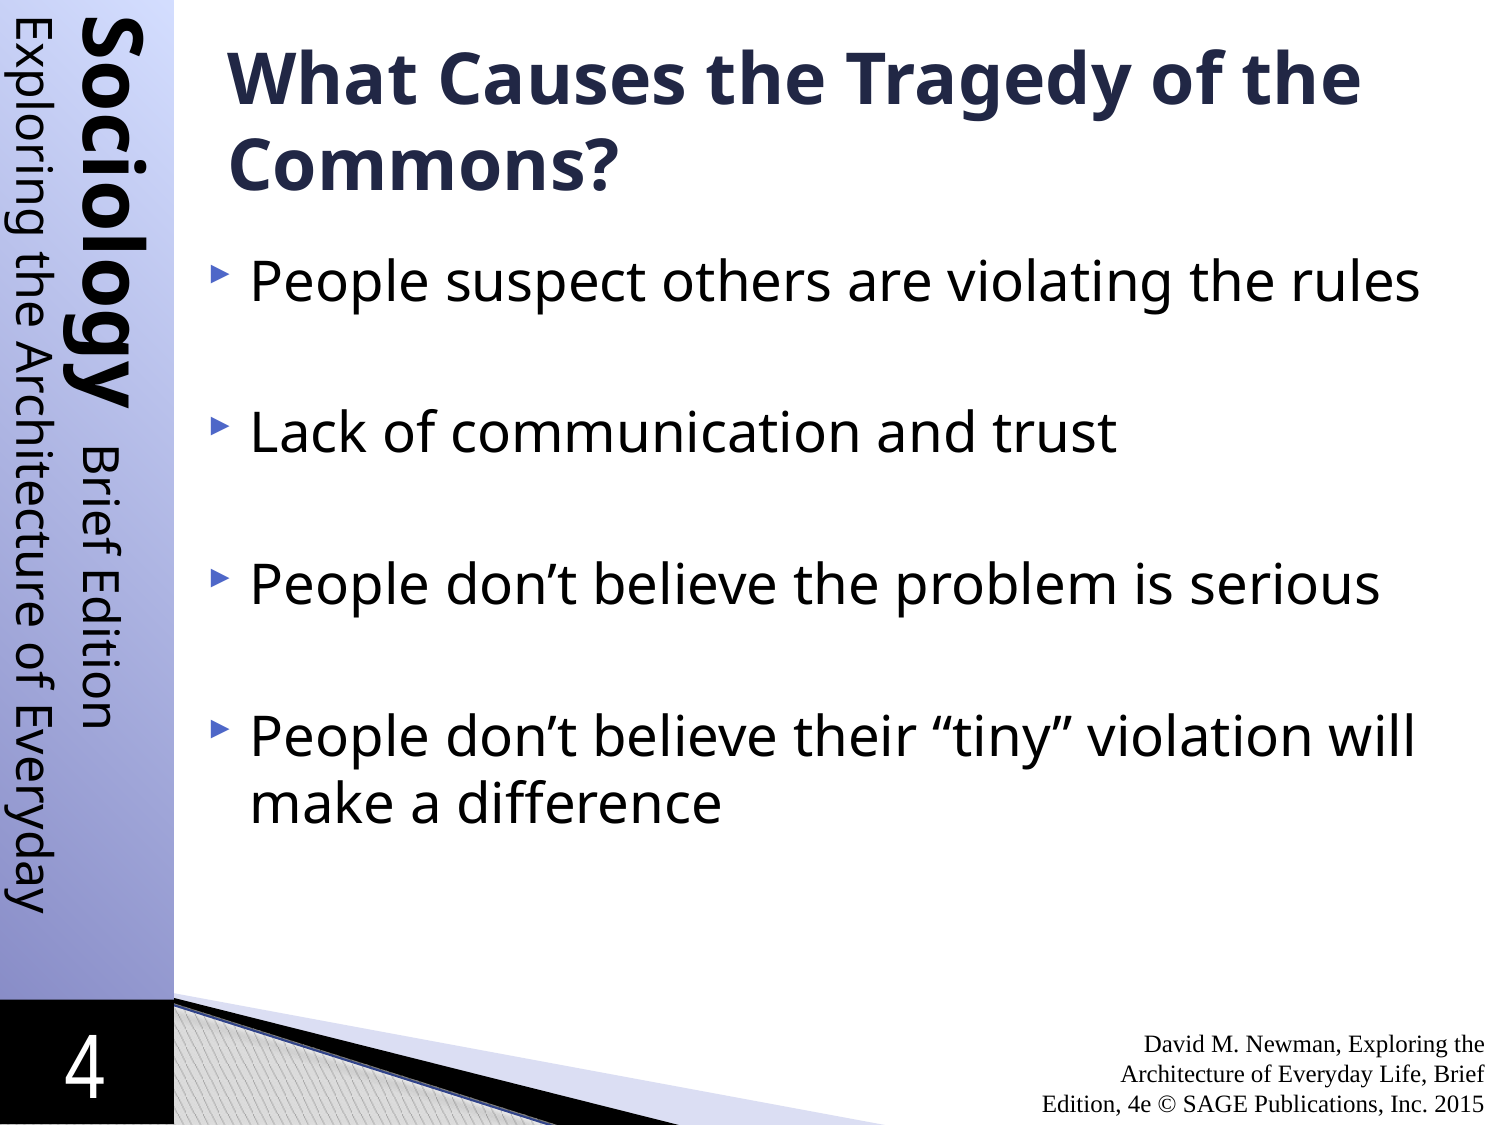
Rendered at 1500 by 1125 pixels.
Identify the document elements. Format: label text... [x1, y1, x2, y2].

list People suspect others are violating the rules Lack of communication and trust People don’t believe the problem is serious People don’t believe their “tiny” violation will make a difference [174, 237, 1500, 980]
picture [174, 1003, 558, 1125]
footer David M. Newman, Exploring the Architecture of Everyday Life, Brief Edition, 4e © SAGE Publications, Inc. 2015 [1025, 1065, 1500, 1125]
title What Causes the Tragedy of the Commons? [212, 24, 1500, 213]
